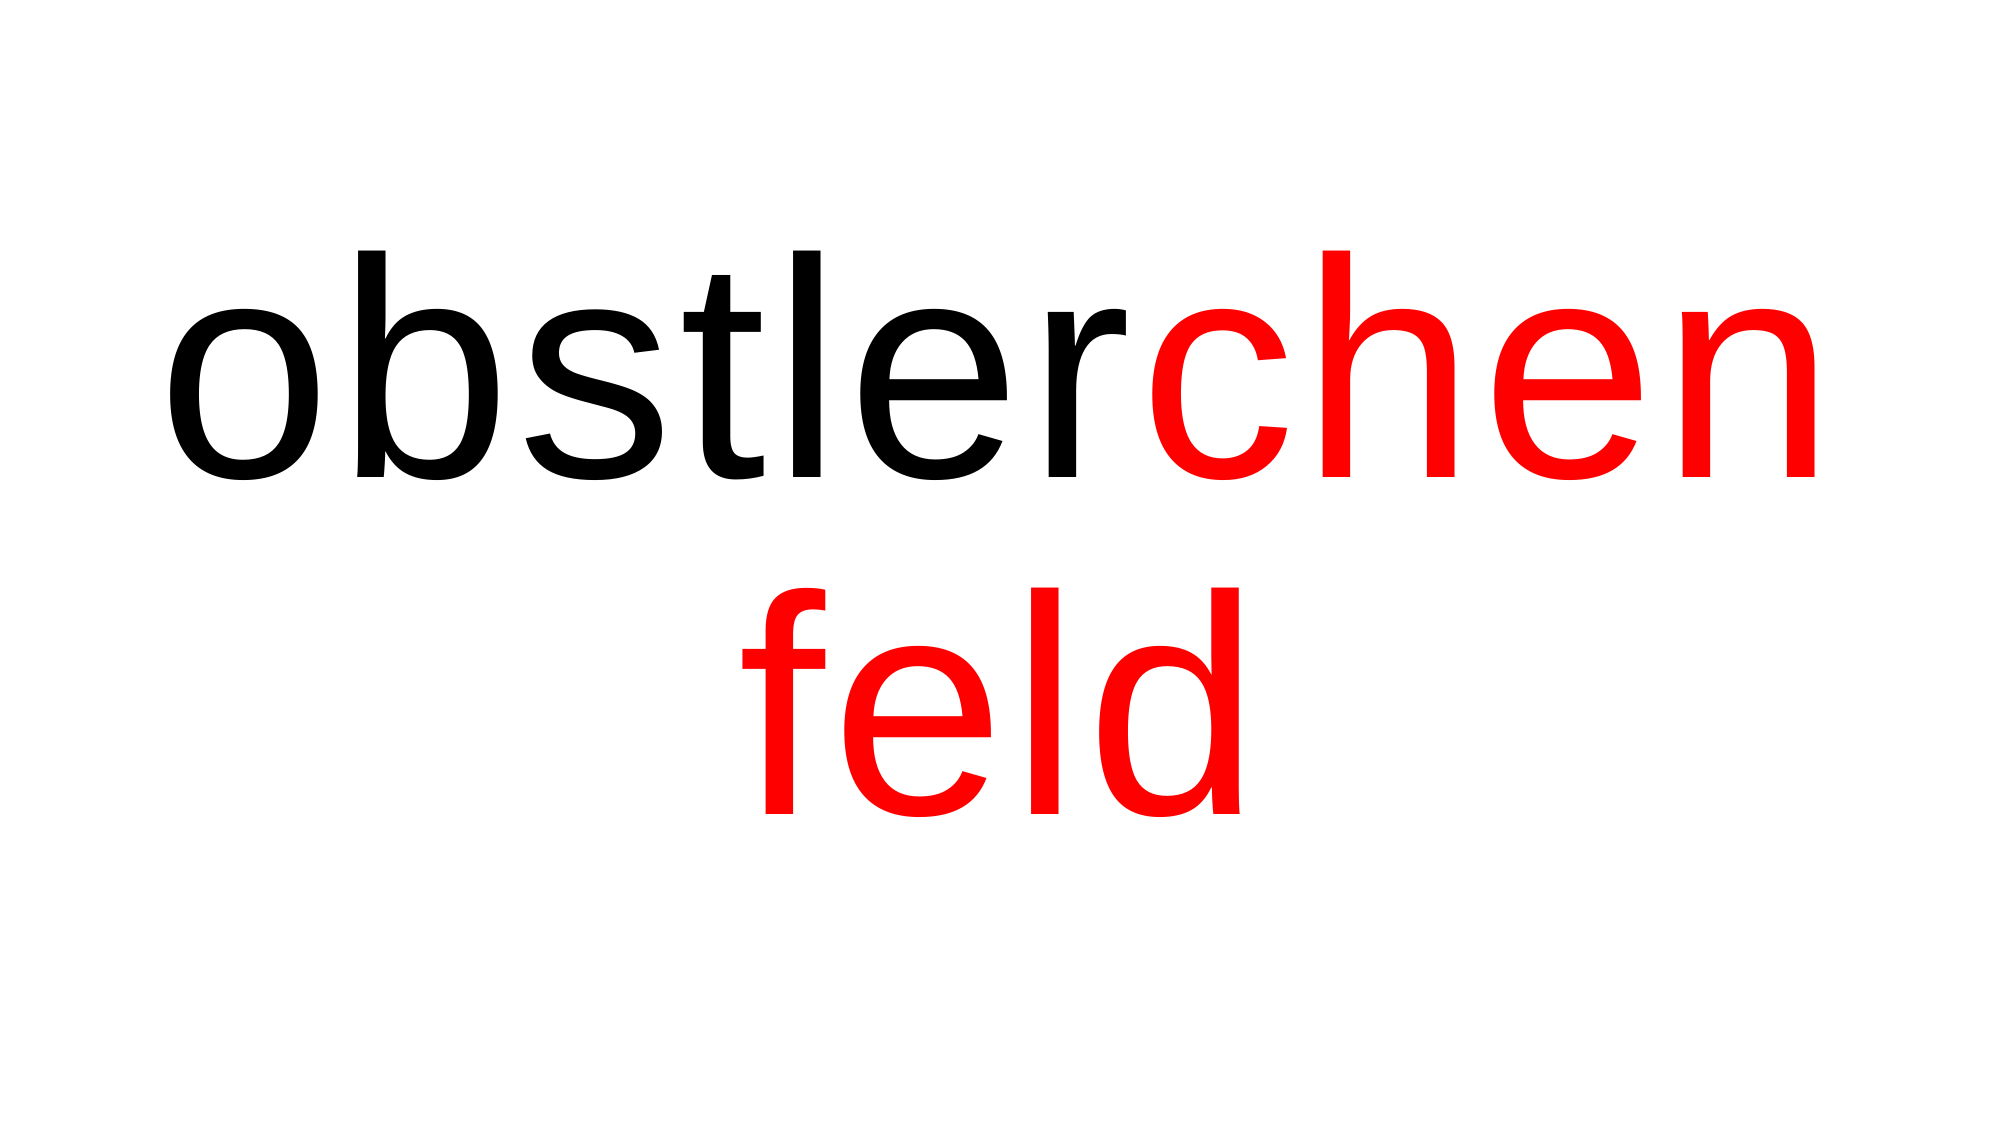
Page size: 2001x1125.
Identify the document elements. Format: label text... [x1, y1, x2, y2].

title obstlerchen feld [0, 285, 2000, 890]
